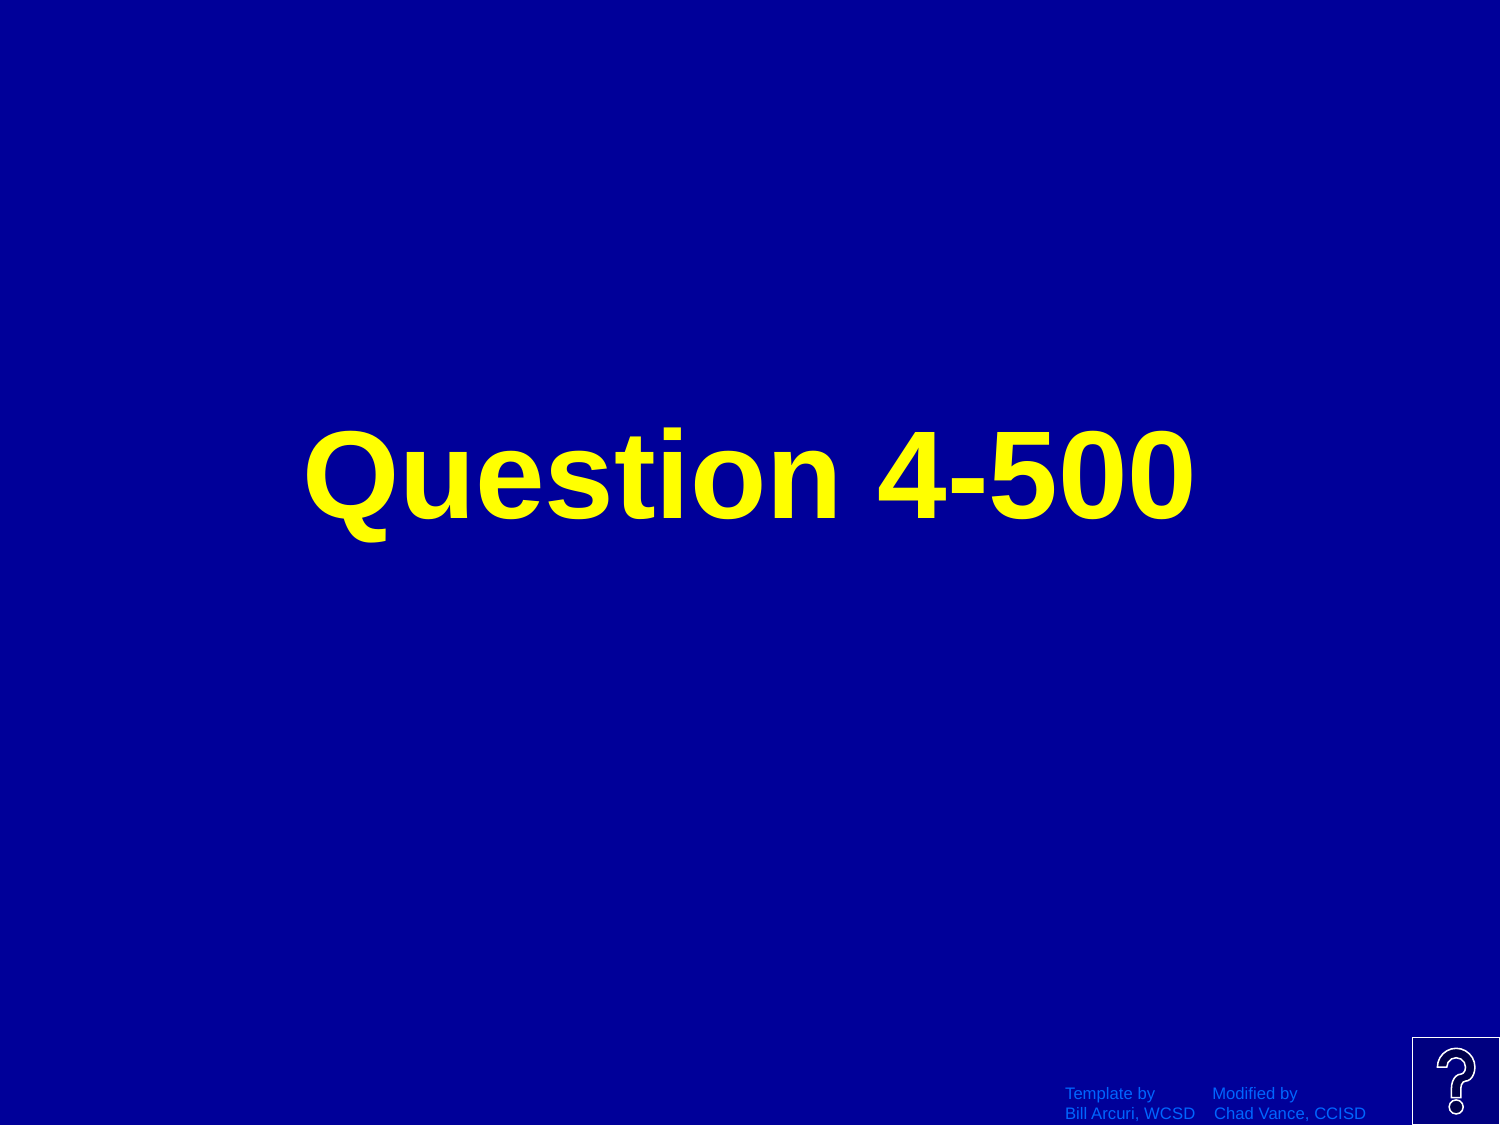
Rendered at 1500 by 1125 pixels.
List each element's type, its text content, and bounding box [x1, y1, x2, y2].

text_box [1412, 1037, 1500, 1125]
slide_number Template by Modified by Bill Arcuri, WCSD Chad Vance, CCISD [1049, 1074, 1412, 1125]
title Question 4-500 [112, 374, 1388, 563]
